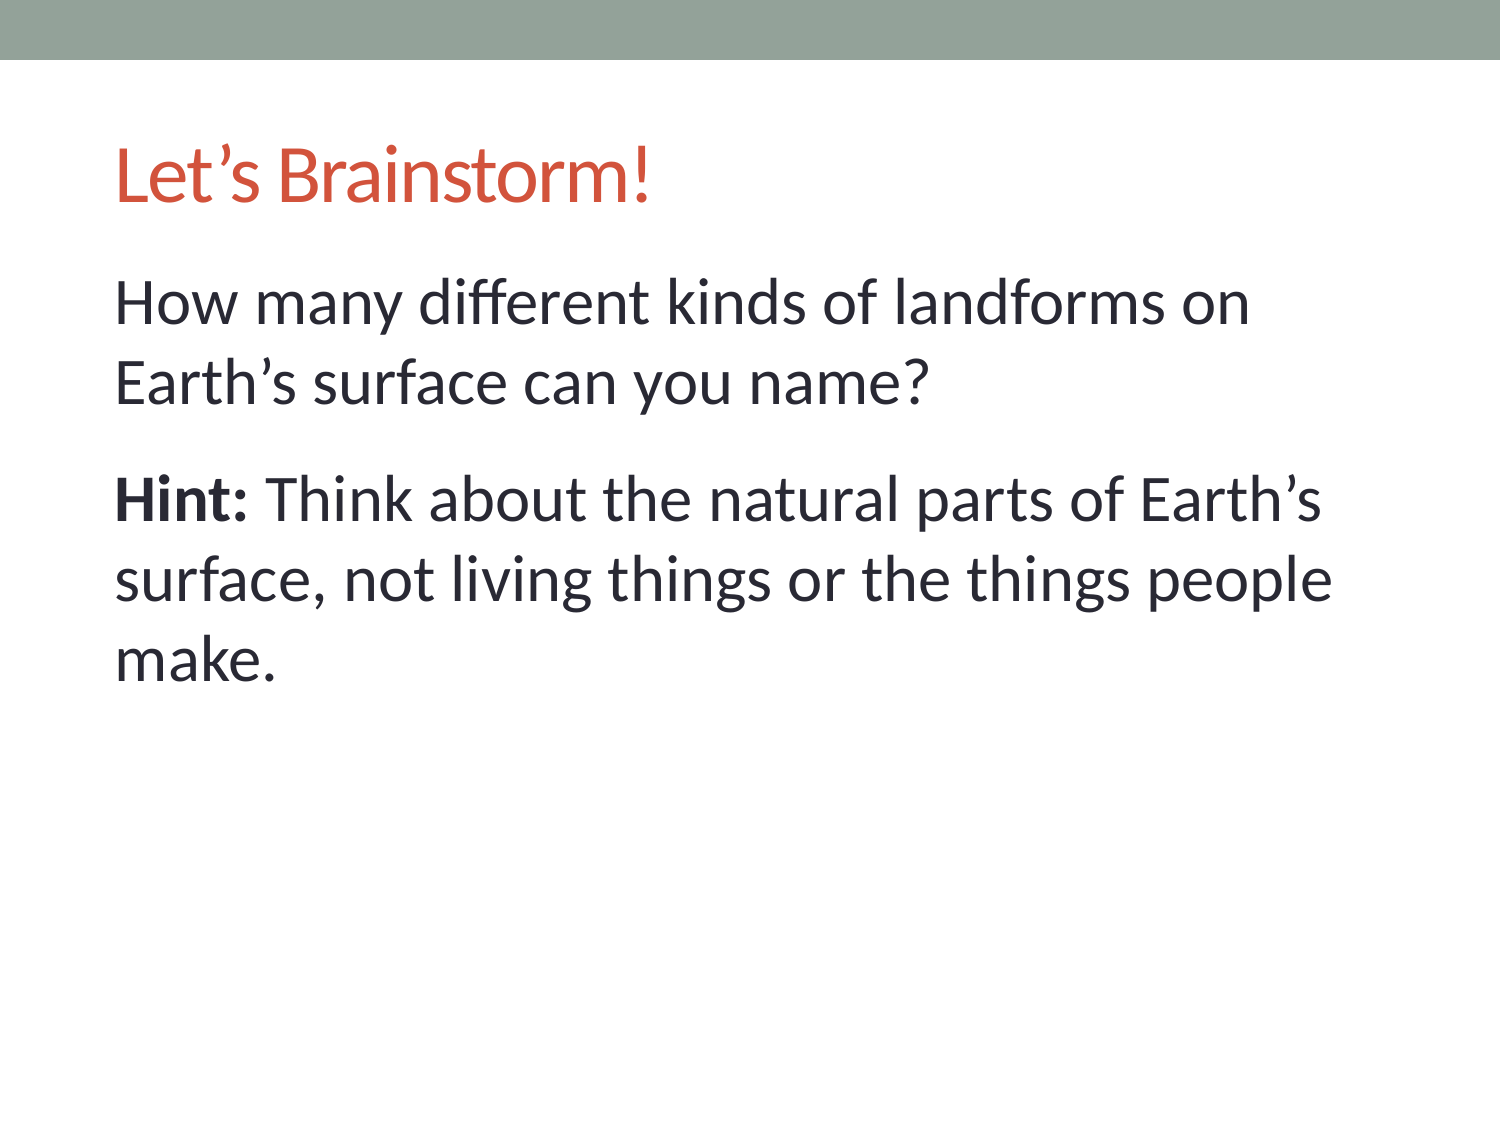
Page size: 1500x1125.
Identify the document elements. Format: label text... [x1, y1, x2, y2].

list How many different kinds of landforms on Earth’s surface can you name? Hint: Think about the natural parts of Earth’s surface, not living things or the things people make. [99, 249, 1425, 1050]
title Let’s Brainstorm! [99, 87, 1425, 249]
